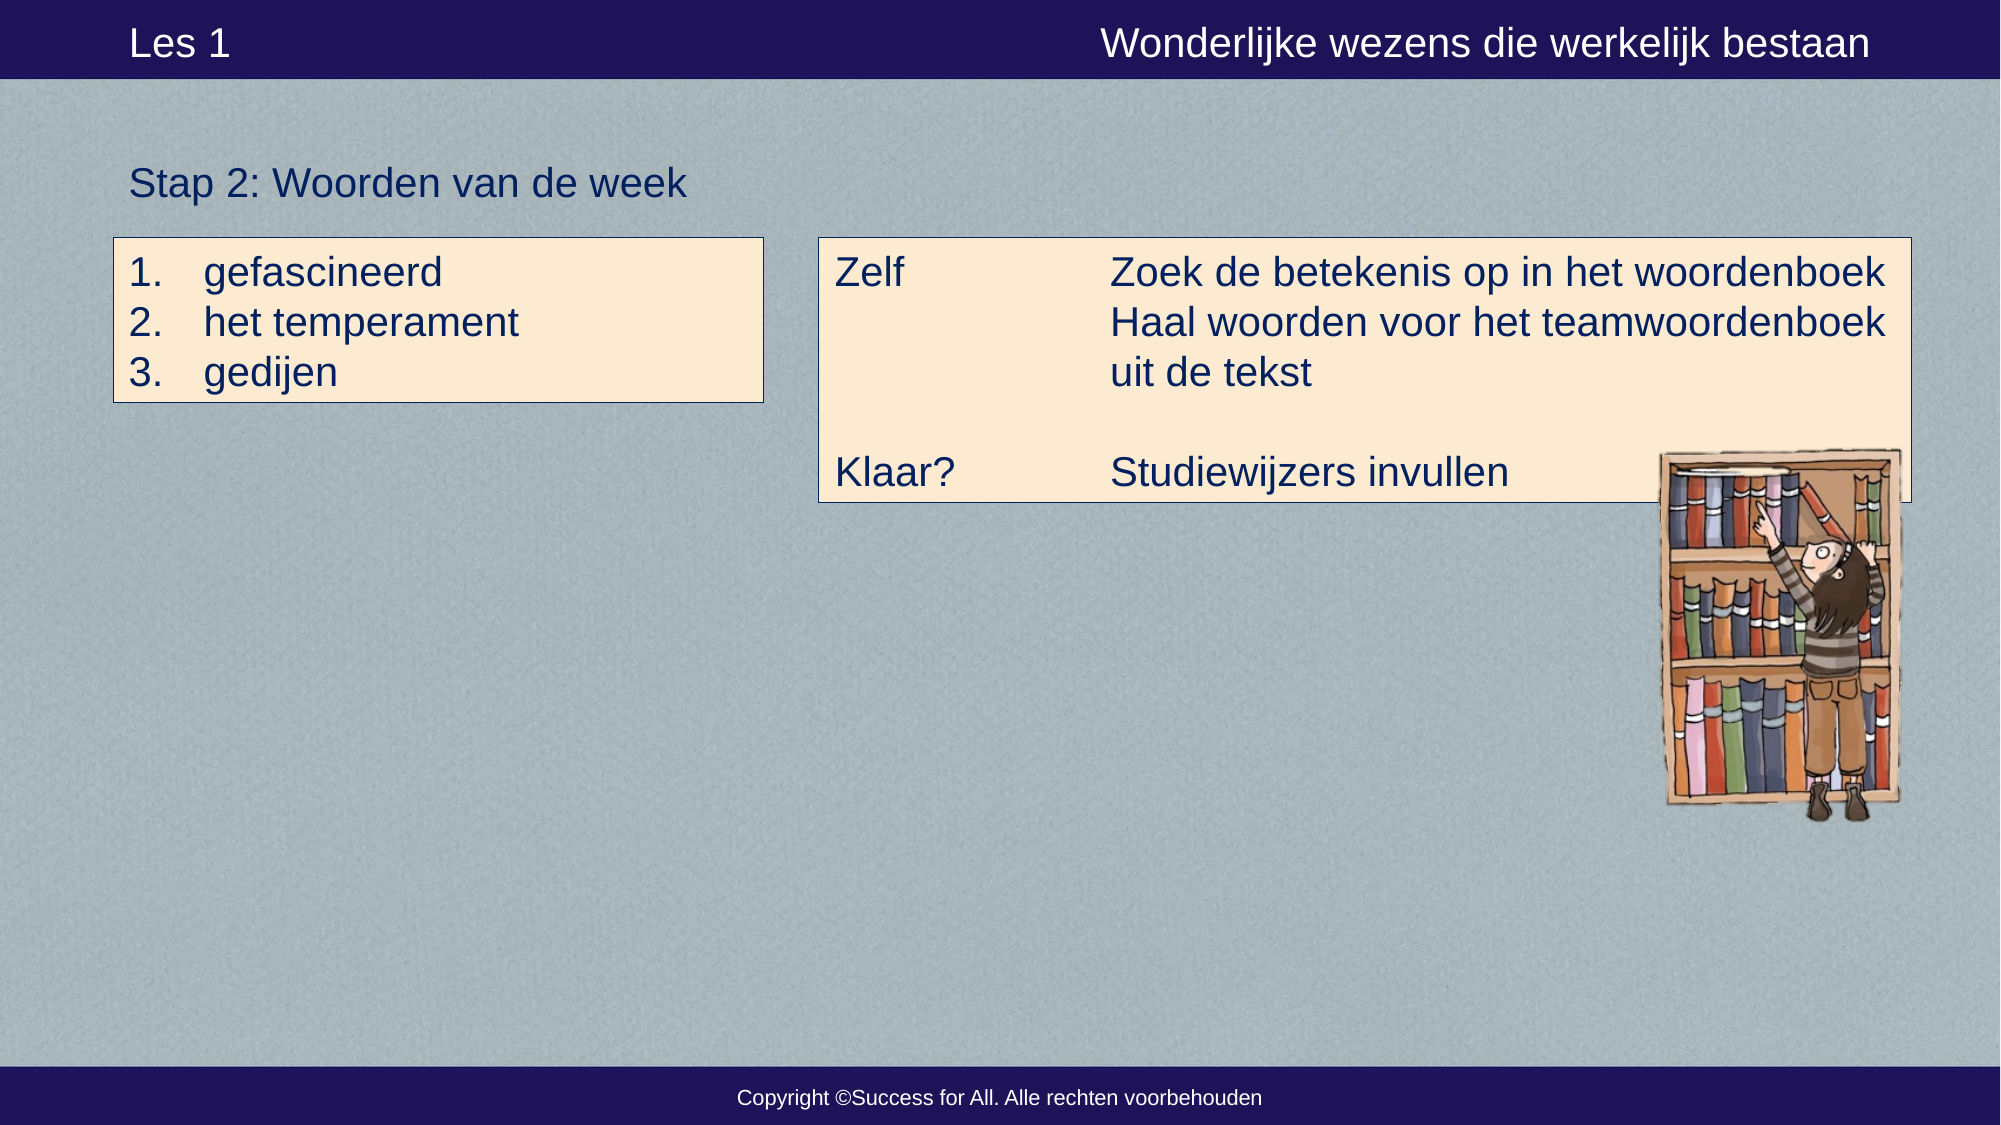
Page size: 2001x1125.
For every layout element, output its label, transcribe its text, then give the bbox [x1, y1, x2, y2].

text_box Copyright ©Success for All. Alle rechten voorbehouden [0, 1076, 2000, 1125]
text_box Stap 2: Woorden van de week [113, 148, 1635, 214]
picture [0, 0, 2001, 1125]
text_box Zelf Zoek de betekenis op in het woordenboek Haal woorden voor het teamwoordenboek uit de tekst Klaar? Studiewijzers invullen [818, 237, 1912, 503]
text_box Les 1 [114, 8, 354, 73]
text_box gefascineerd het temperament gedijen [113, 237, 764, 403]
text_box Wonderlijke wezens die werkelijk bestaan [999, 8, 1886, 73]
